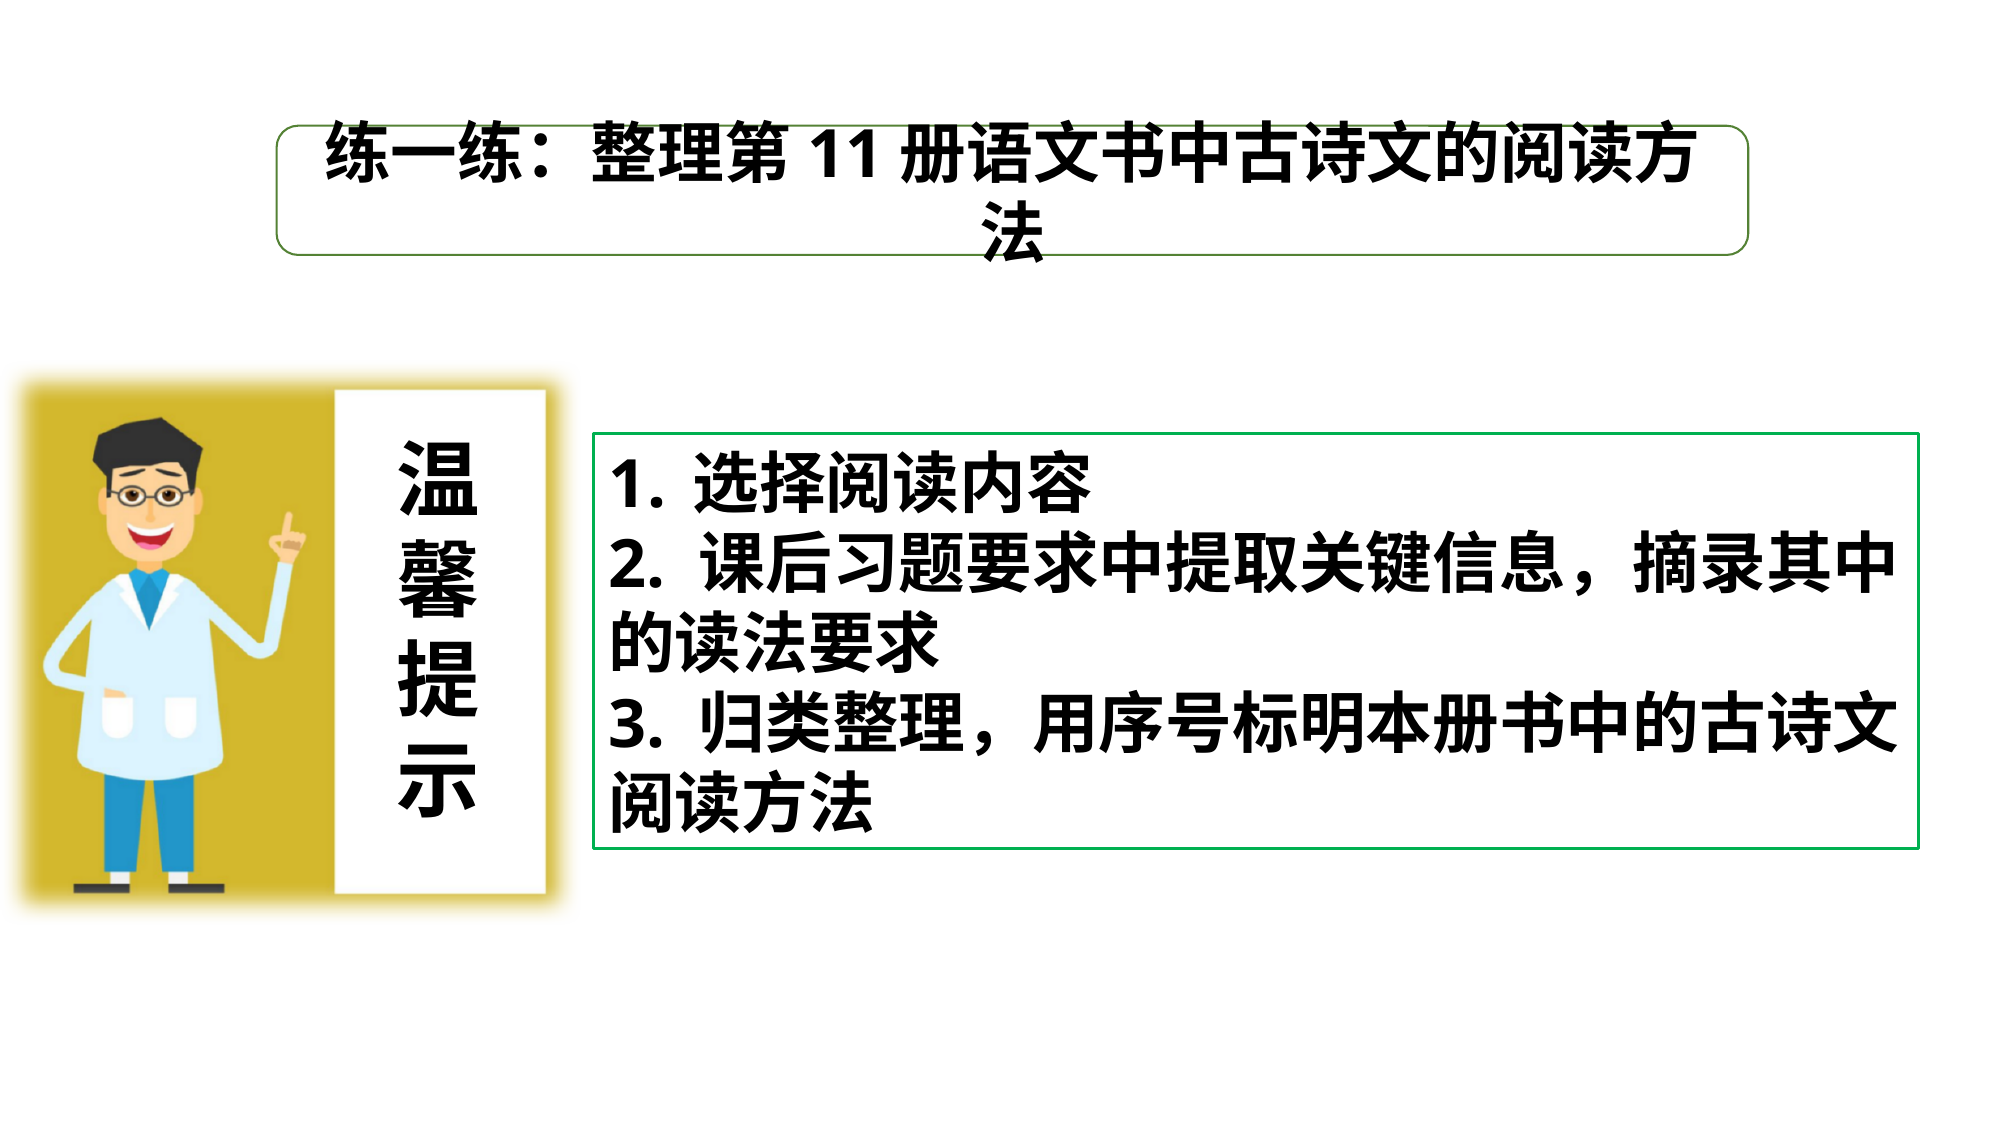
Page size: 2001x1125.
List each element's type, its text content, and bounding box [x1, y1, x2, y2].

text_box 选择阅读内容 2. 课后习题要求中提取关键信息，摘录其中的读法要求 3. 归类整理，用序号标明本册书中的古诗文阅读方法 [593, 433, 1919, 849]
text_box 练一练：整理第11册语文书中古诗文的阅读方法 [275, 124, 1750, 256]
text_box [0, 360, 581, 926]
